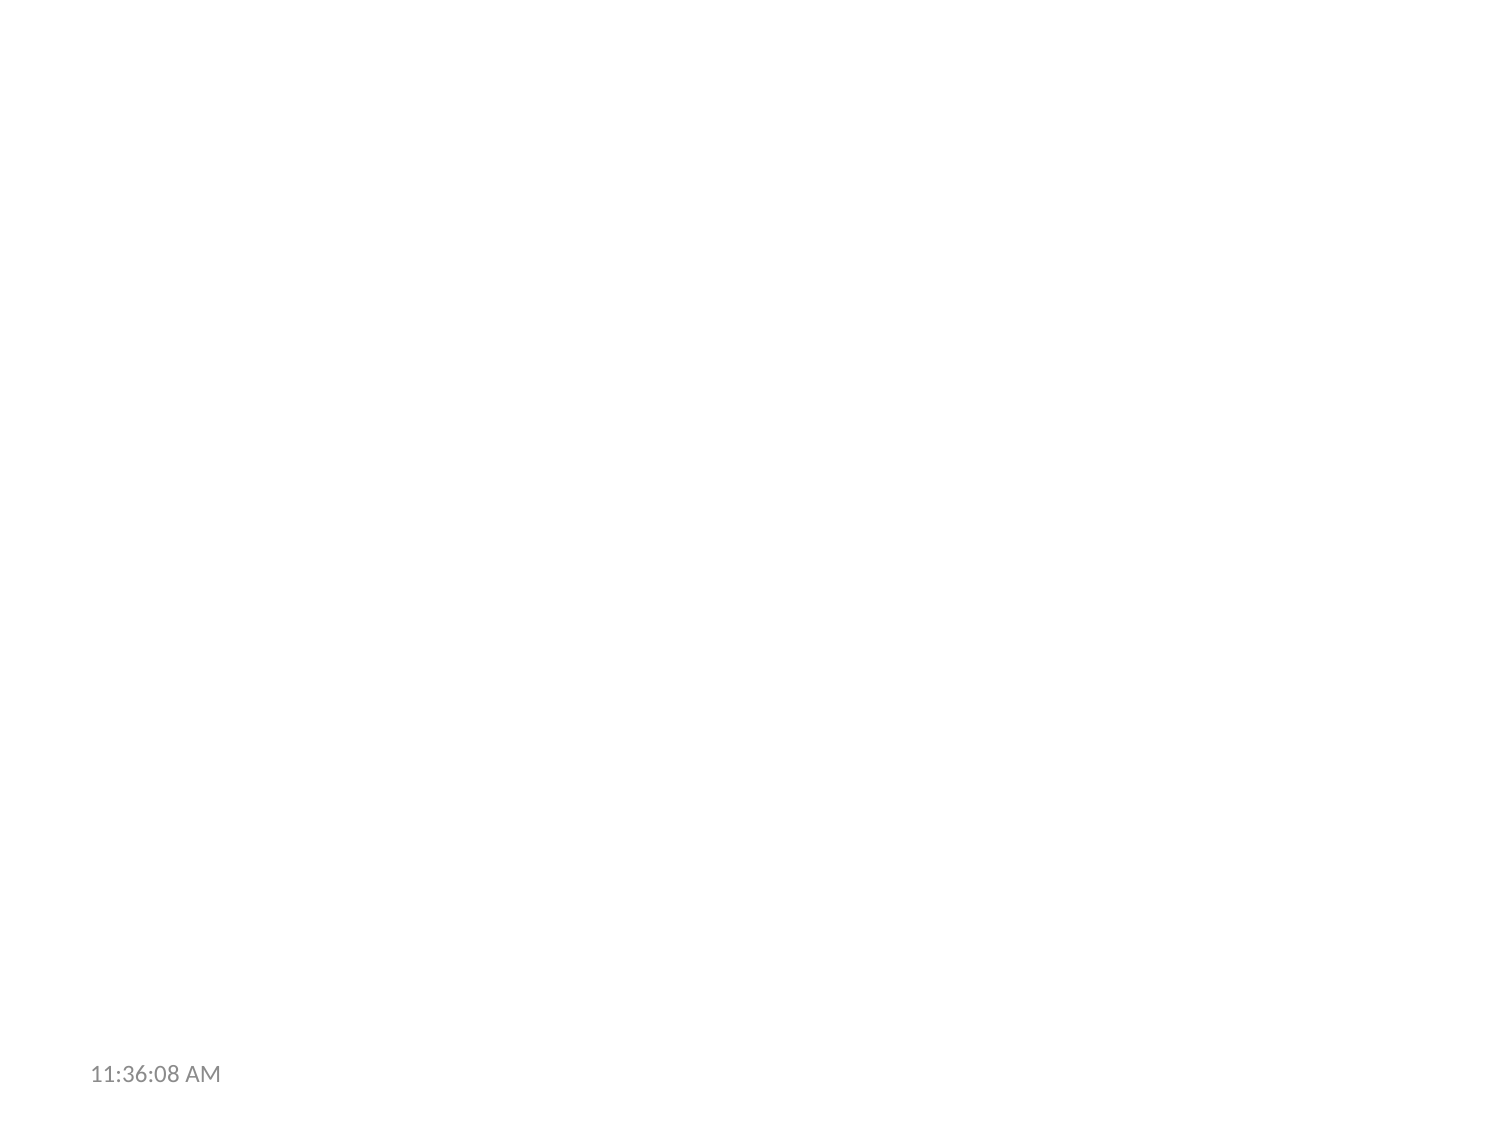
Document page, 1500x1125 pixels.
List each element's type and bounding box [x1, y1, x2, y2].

slide_number [75, 1042, 425, 1103]
